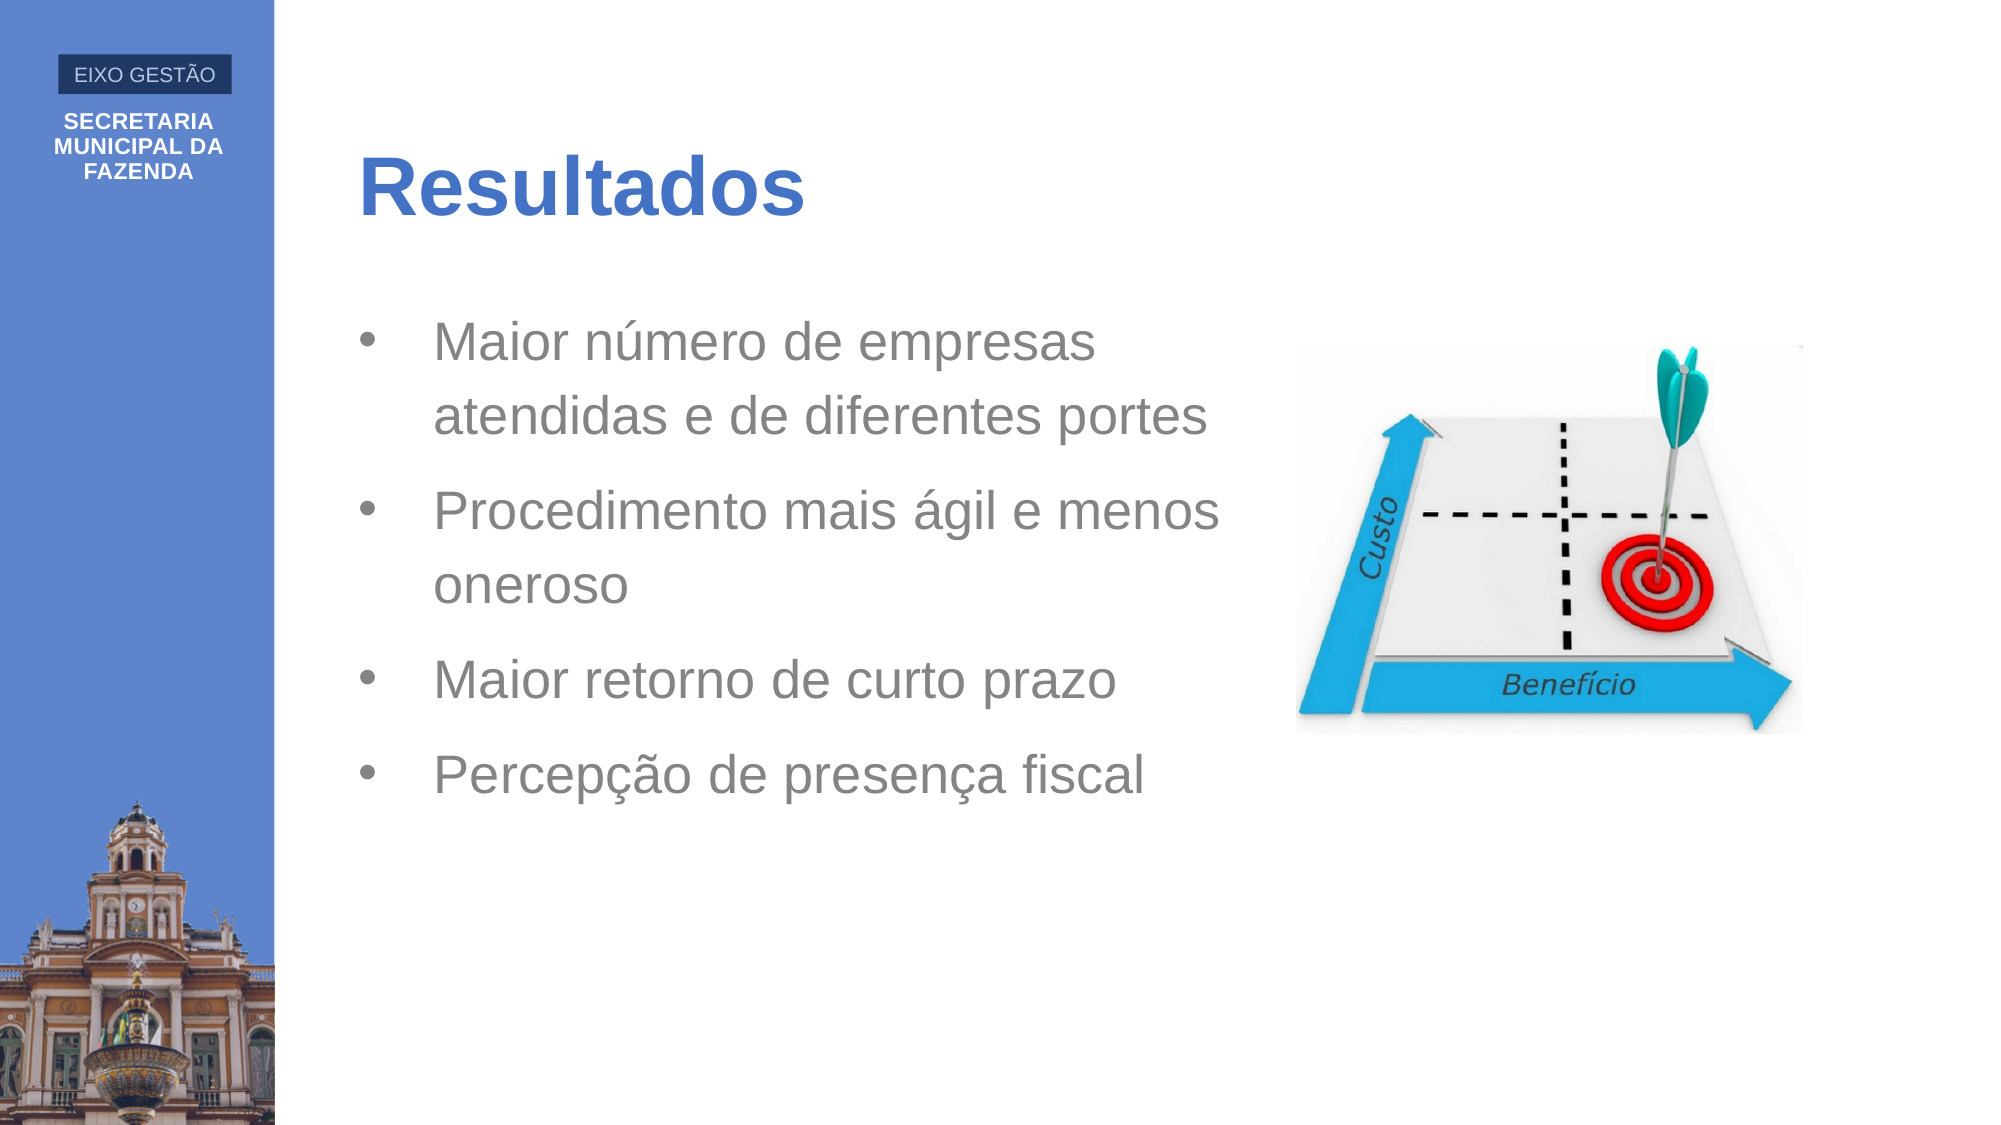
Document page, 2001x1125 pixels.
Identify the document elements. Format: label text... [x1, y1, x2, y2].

picture [1296, 345, 1803, 734]
text_box Maior número de empresas atendidas e de diferentes portes Procedimento mais ágil e menos oneroso Maior retorno de curto prazo Percepção de presença fiscal [343, 289, 1264, 923]
text_box Resultados [343, 136, 1913, 267]
picture [0, 797, 275, 1125]
text_box EIXO GESTÃO [58, 54, 232, 95]
text_box SECRETARIA MUNICIPAL DA FAZENDA [2, 102, 275, 267]
text_box [0, 0, 275, 797]
